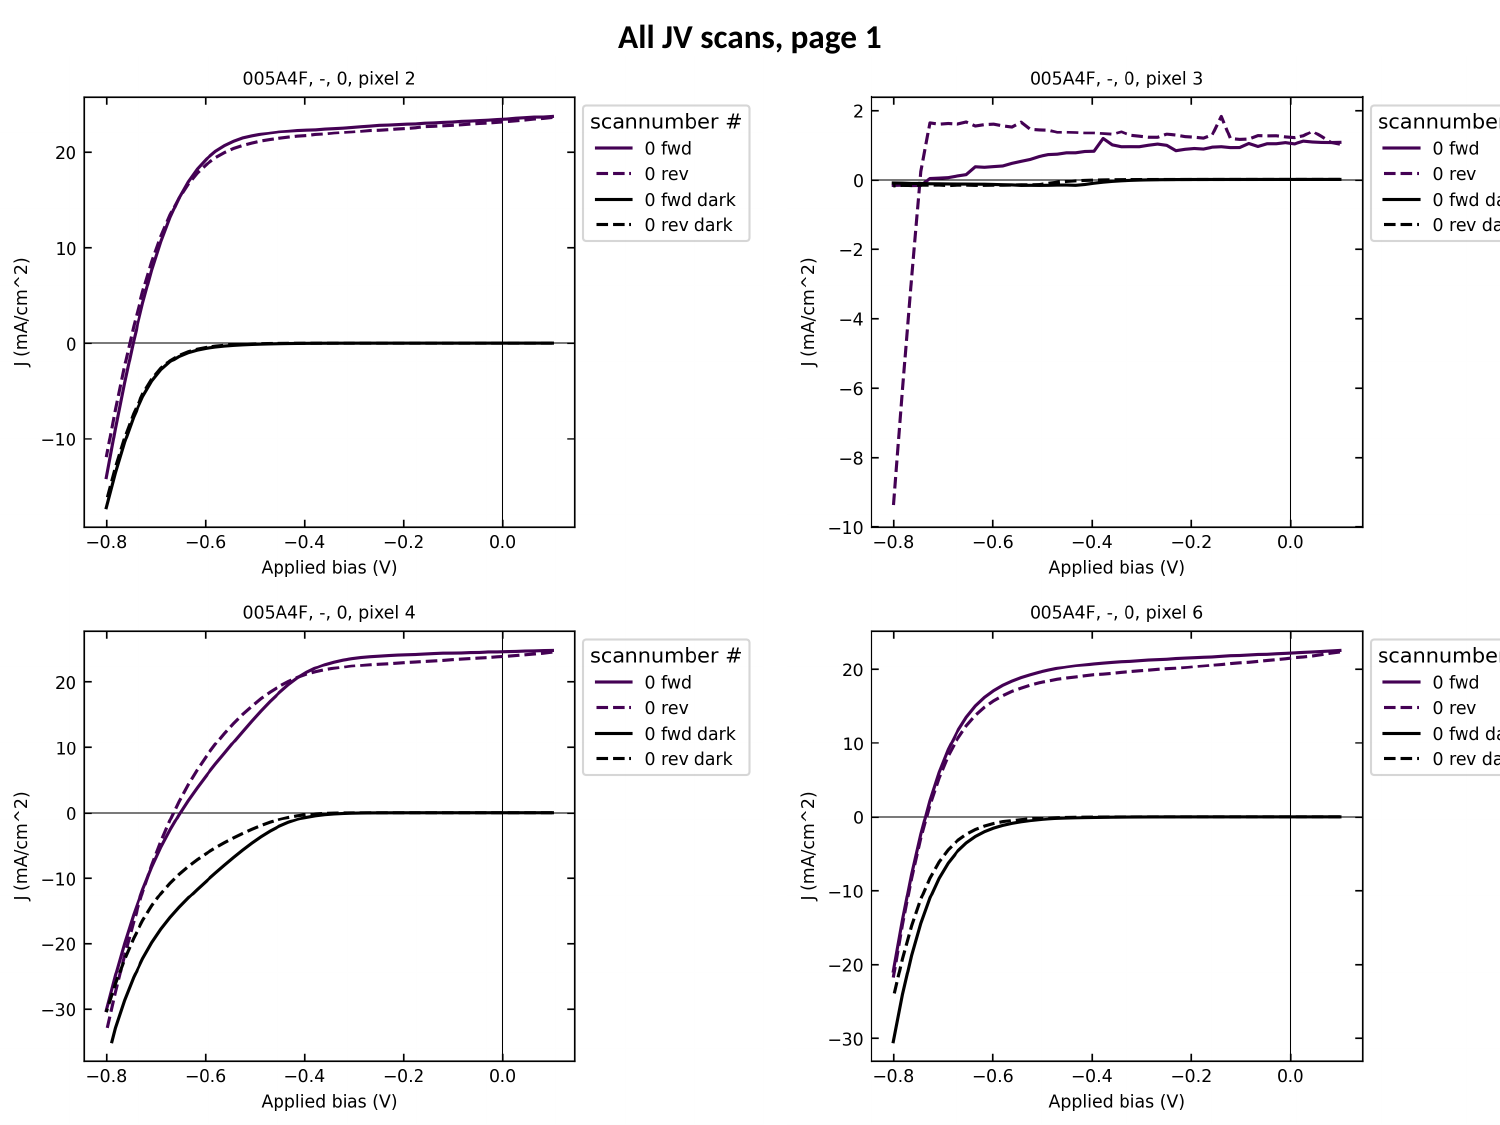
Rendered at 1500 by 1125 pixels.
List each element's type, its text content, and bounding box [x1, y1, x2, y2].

picture [0, 56, 764, 1125]
picture [787, 56, 1500, 1125]
title All JV scans, page 1 [0, 0, 1500, 75]
